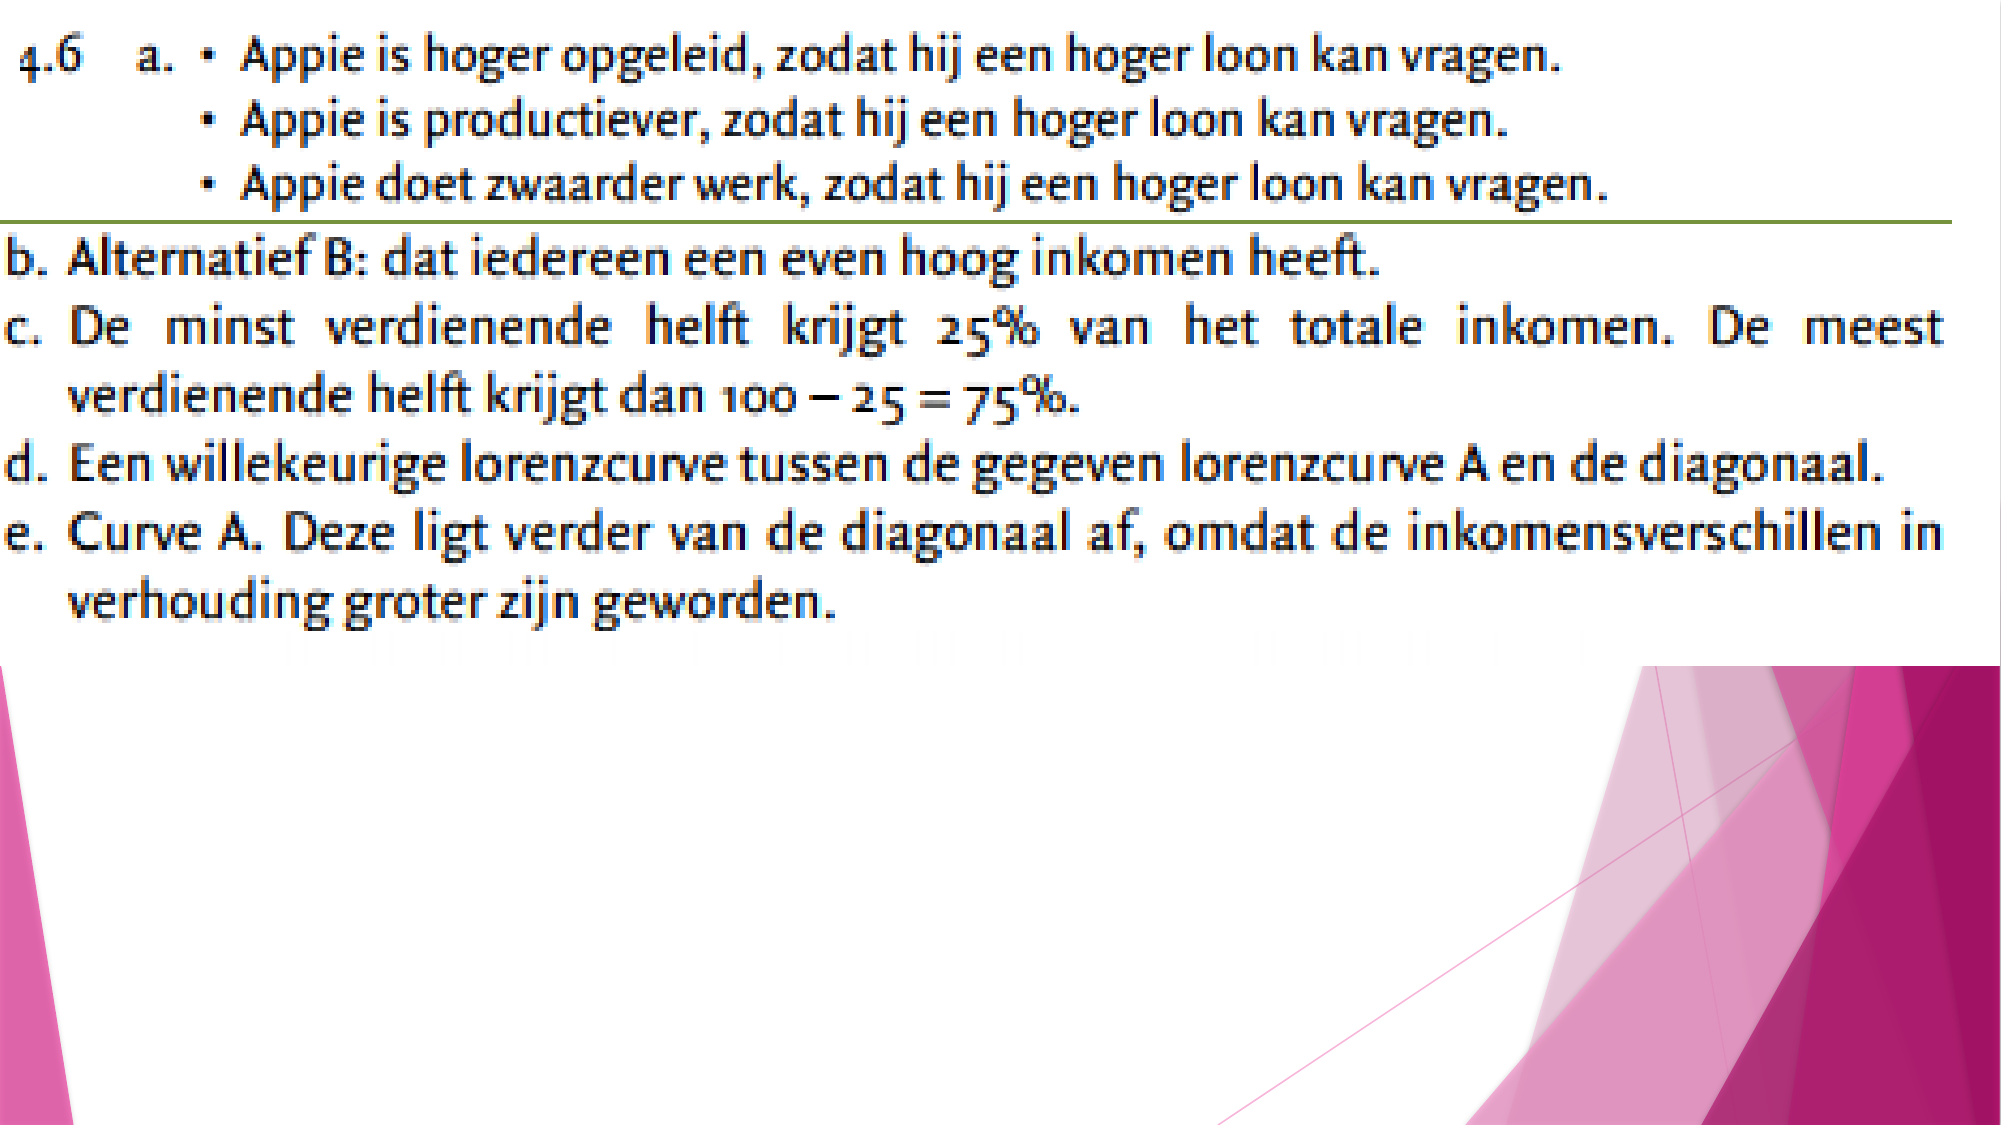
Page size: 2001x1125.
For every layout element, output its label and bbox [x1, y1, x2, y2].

picture [0, 0, 2000, 667]
